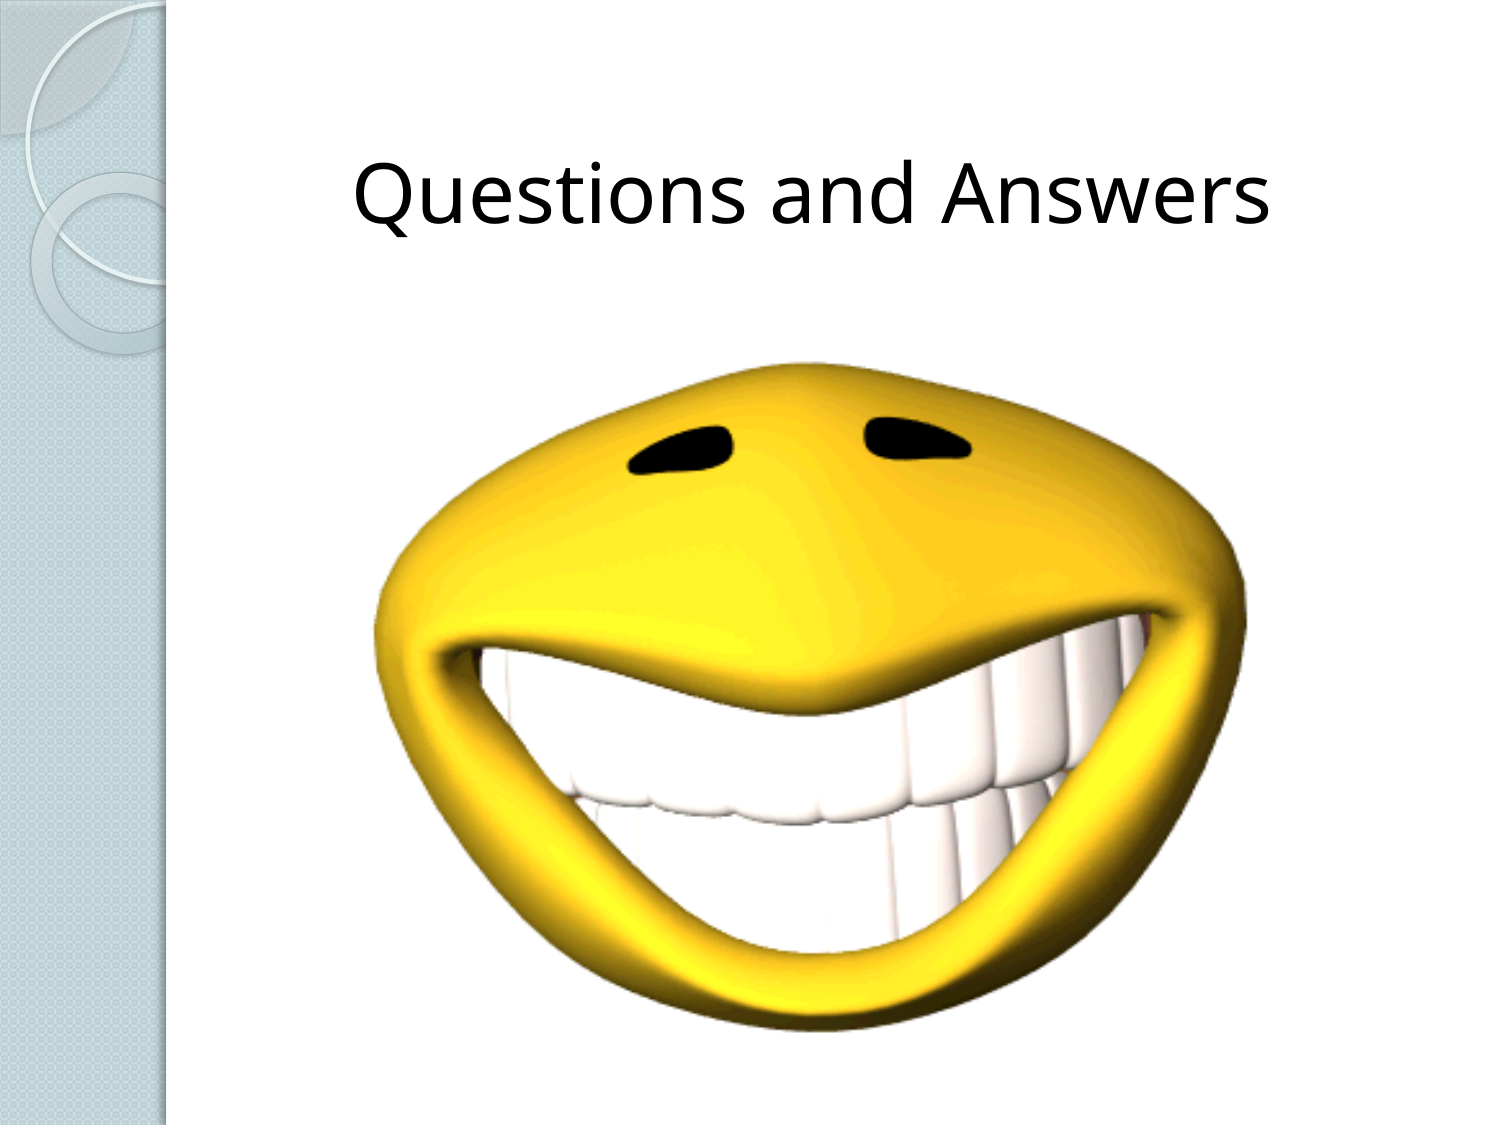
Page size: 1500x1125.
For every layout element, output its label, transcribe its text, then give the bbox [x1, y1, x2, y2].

picture [362, 237, 1263, 1049]
text_box Questions and Answers [262, 133, 1363, 248]
